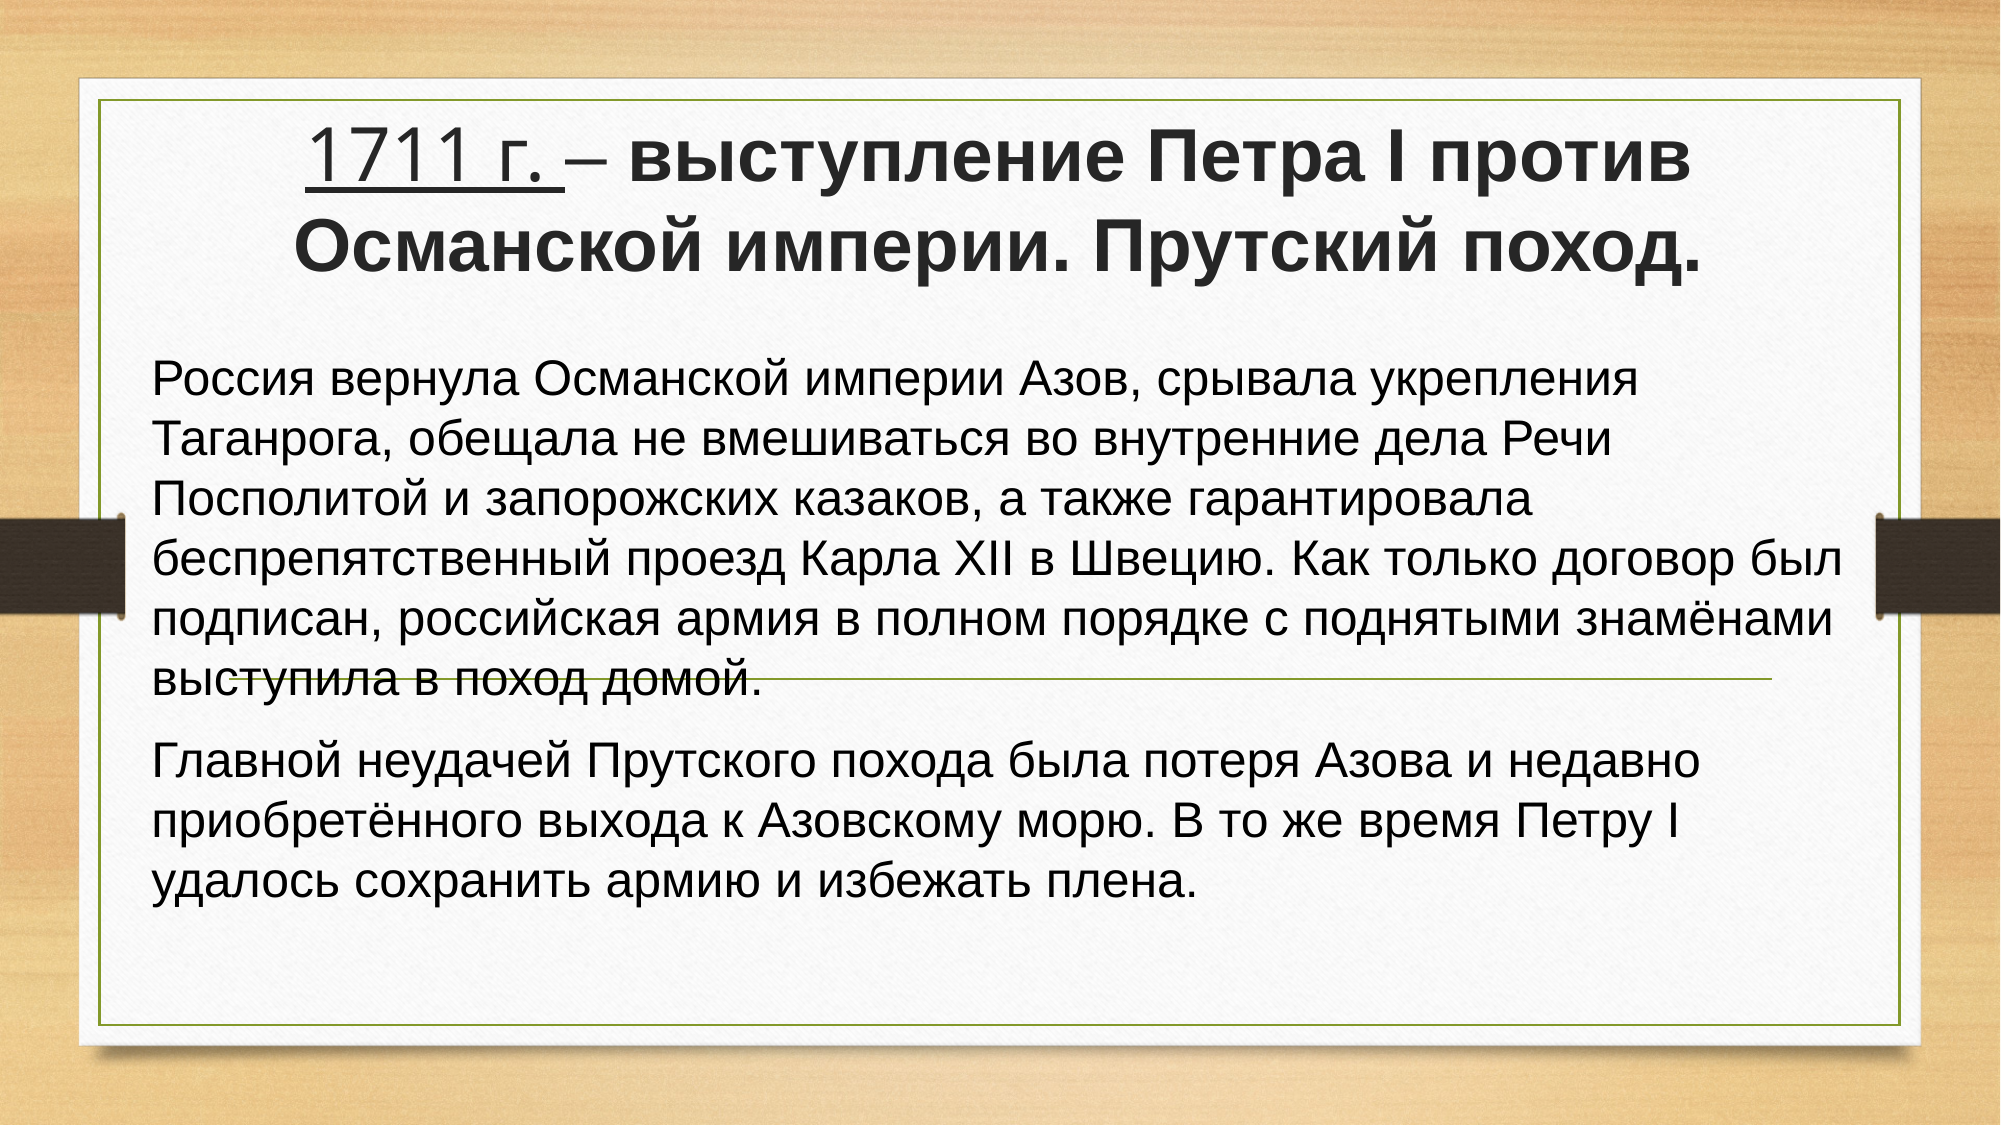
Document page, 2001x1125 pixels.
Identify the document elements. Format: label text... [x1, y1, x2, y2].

picture [0, 0, 2001, 1125]
title 1711 г. – выступление Петра I против Османской империи. Прутский поход. [97, 104, 1900, 289]
list Россия вернула Османской империи Азов, срывала укрепления Таганрога, обещала не вмешиваться во внутренние дела Речи Посполитой и запорожских казаков, а также гарантировала беспрепятственный проезд Карла XII в Швецию. Как только договор был подписан, российская армия в полном порядке с поднятыми знамёнами выступила в поход домой. Главной неудачей Прутского похода была потеря Азова и недавно приобретённого выхода к Азовскому морю. В то же время Петру I удалось сохранить армию и избежать плена. [136, 288, 1869, 964]
